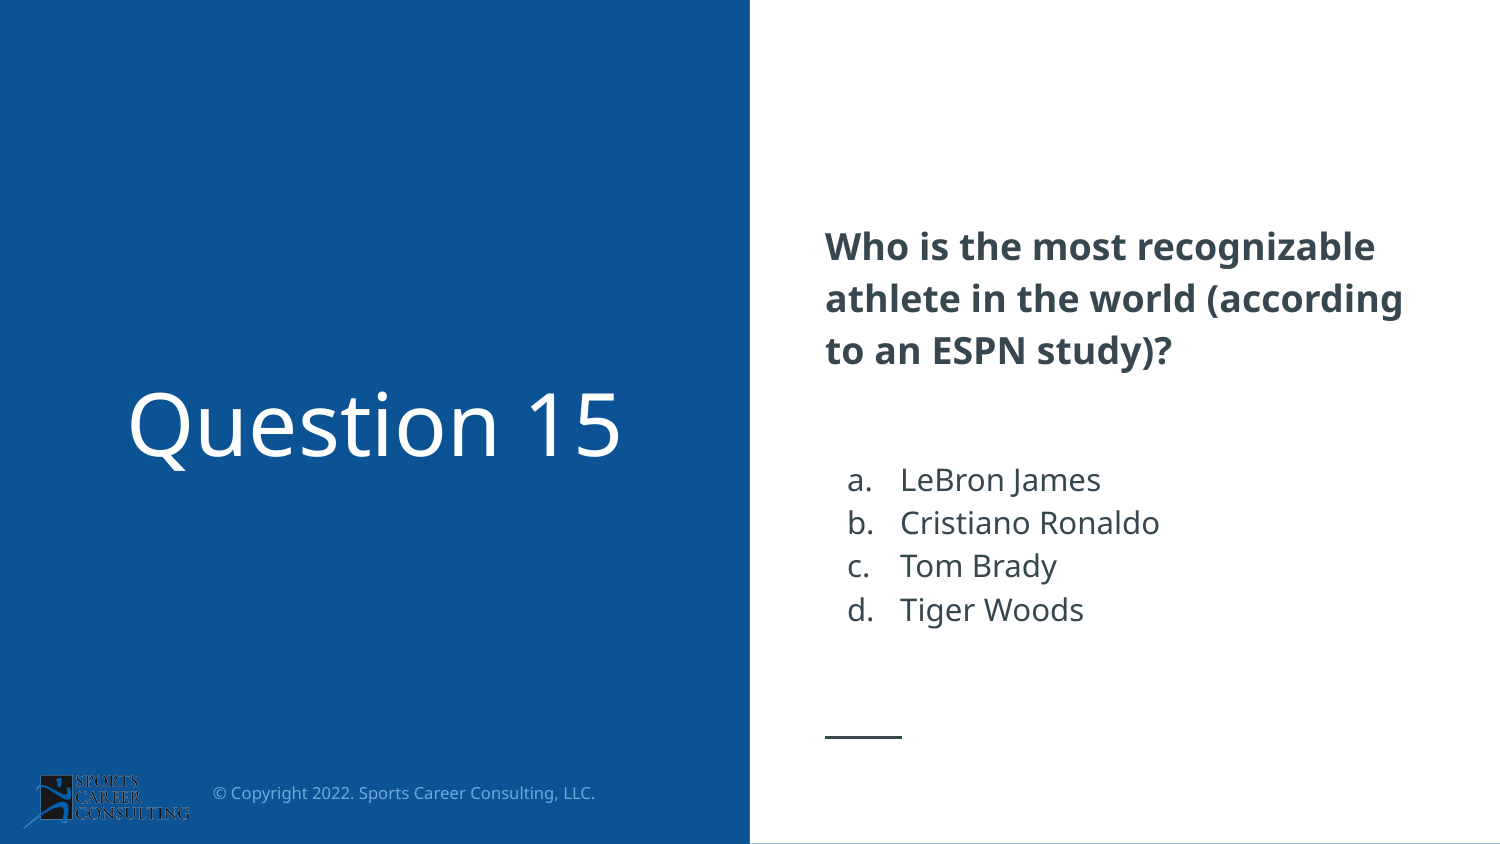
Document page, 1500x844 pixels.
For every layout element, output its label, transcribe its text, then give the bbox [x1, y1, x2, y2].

picture [22, 774, 190, 829]
text_box © Copyright 2022. Sports Career Consulting, LLC. [197, 767, 750, 838]
title Question 15 [43, 298, 708, 546]
list Who is the most recognizable athlete in the world (according to an ESPN study)? LeBron James Cristiano Ronaldo Tom Brady Tiger Woods [810, 118, 1455, 725]
